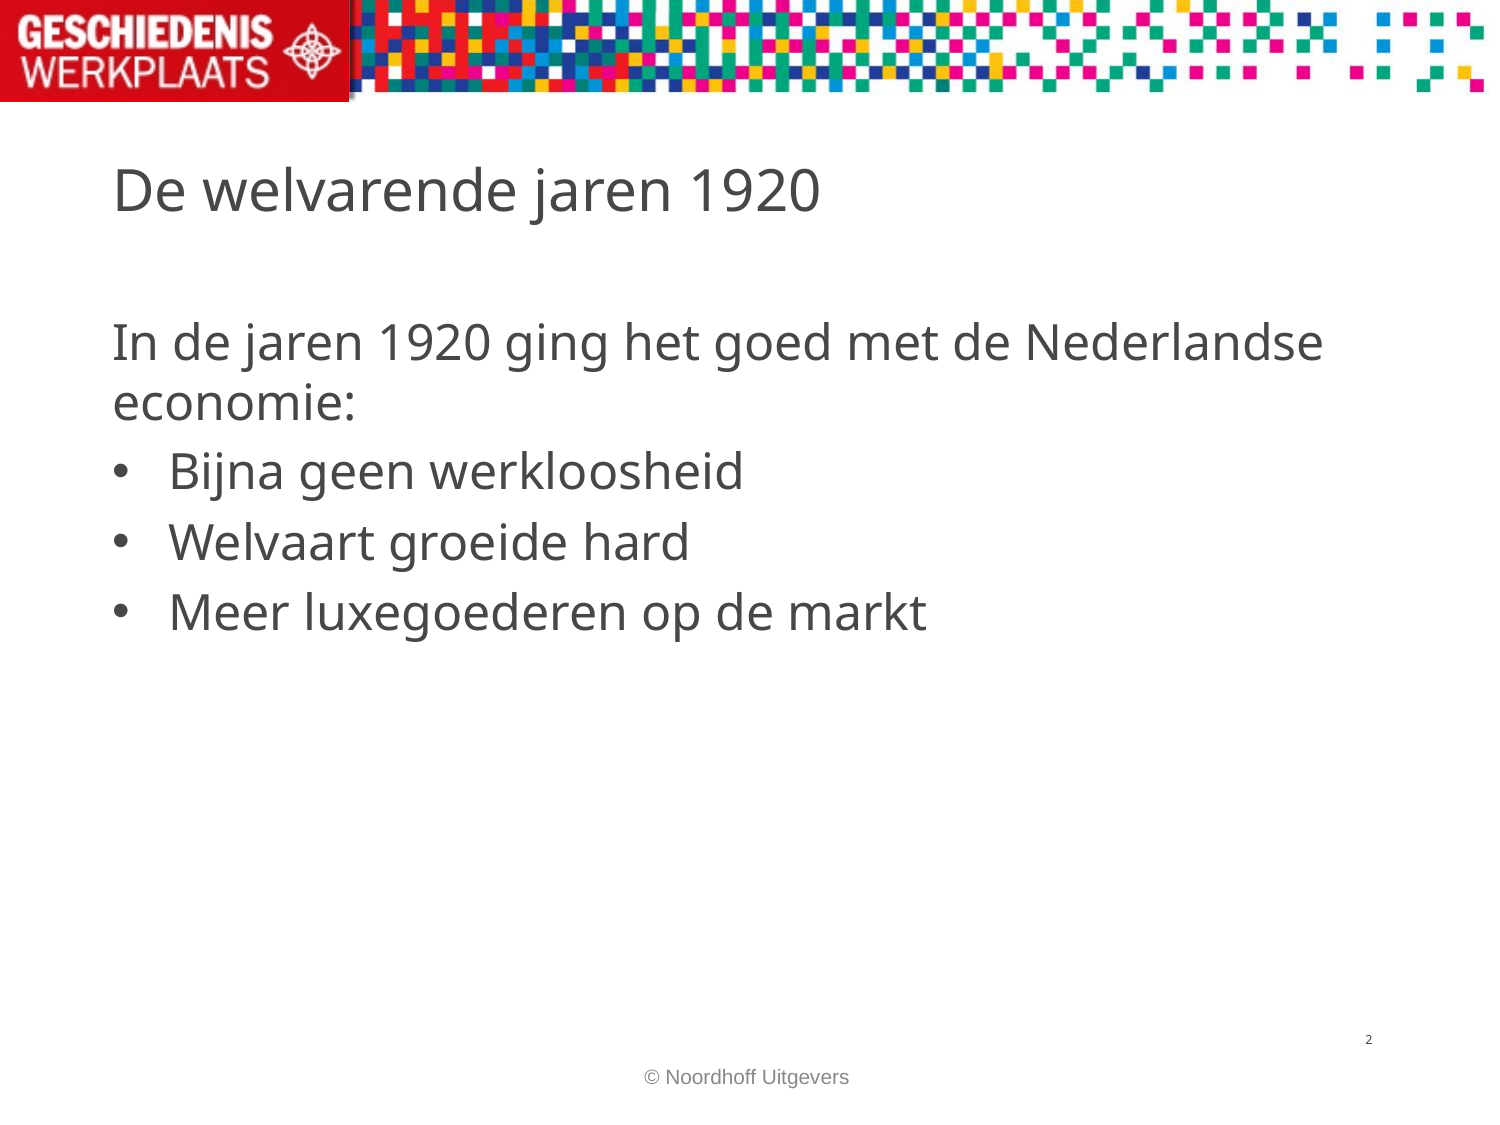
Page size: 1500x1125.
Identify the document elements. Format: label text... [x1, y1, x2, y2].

list In de jaren 1920 ging het goed met de Nederlandse economie: Bijna geen werkloosheid Welvaart groeide hard Meer luxegoederen op de markt [112, 302, 1409, 988]
text_box © Noordhoff Uitgevers [512, 1045, 988, 1106]
picture [0, 0, 1500, 1125]
title De welvarende jaren 1920 [112, 145, 1401, 256]
slide_number 2 [1325, 1025, 1388, 1063]
